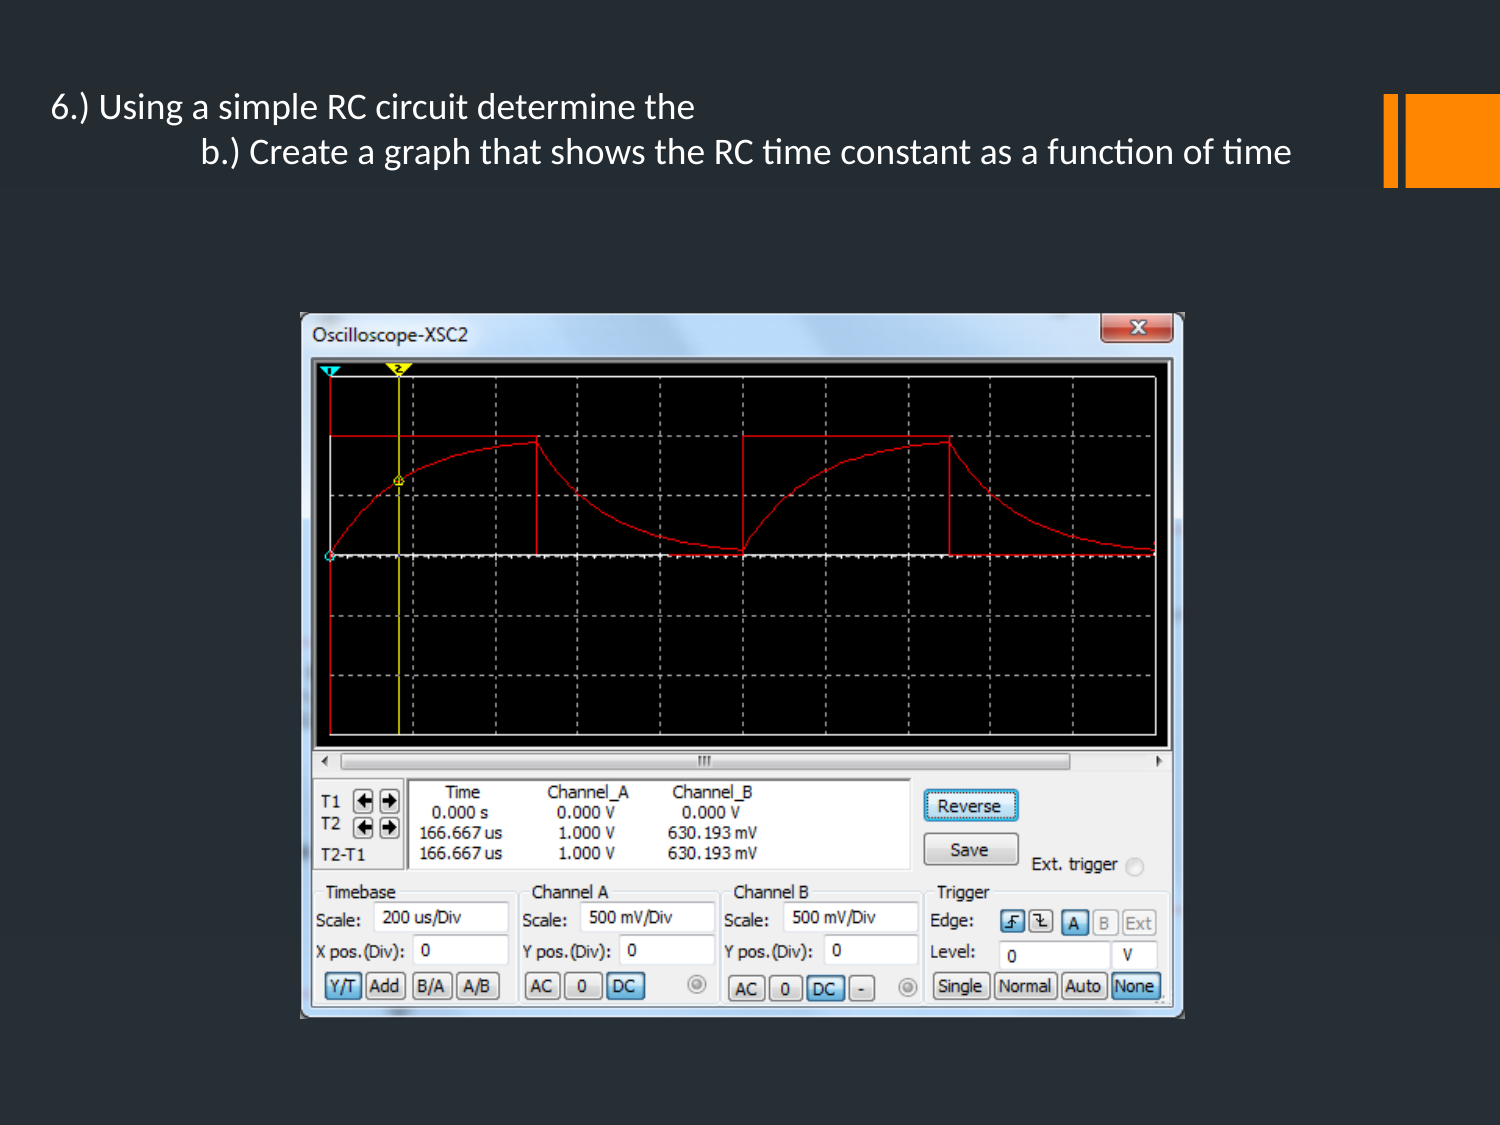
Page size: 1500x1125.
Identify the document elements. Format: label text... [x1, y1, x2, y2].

text_box 6.) Using a simple RC circuit determine the b.) Create a graph that shows the RC time constant as a function of time [35, 74, 1461, 180]
picture [299, 311, 1185, 1020]
